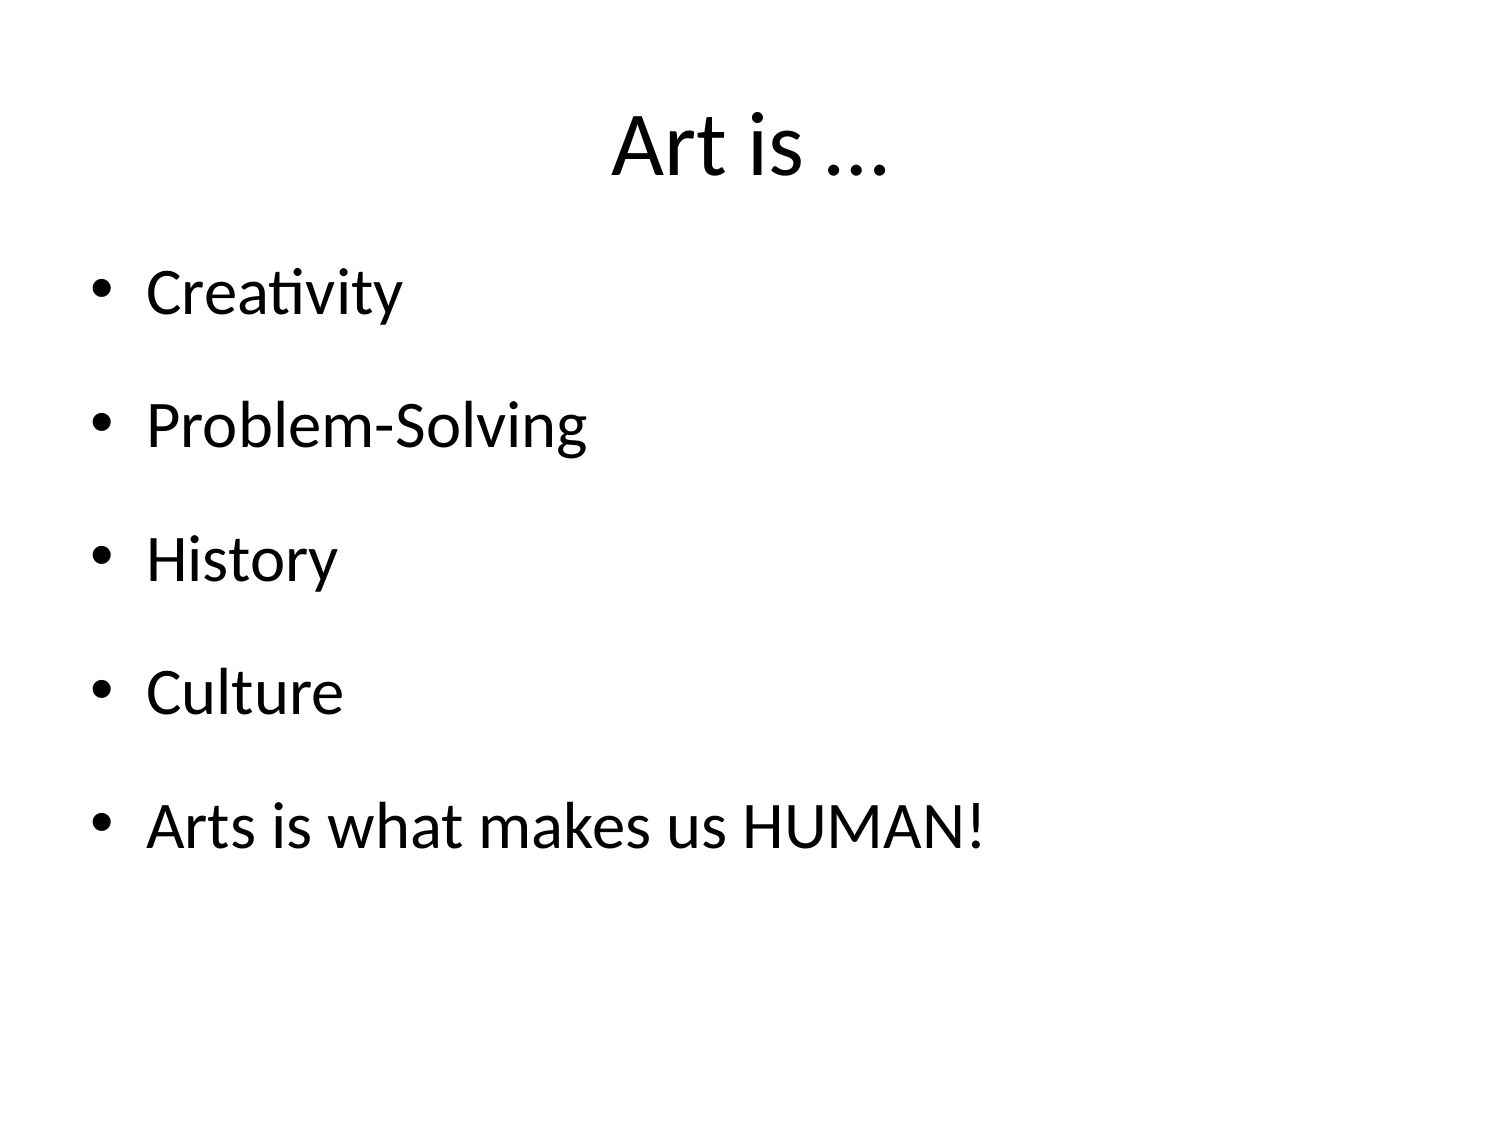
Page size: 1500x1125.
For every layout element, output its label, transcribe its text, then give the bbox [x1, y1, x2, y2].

list Creativity Problem-Solving History Culture Arts is what makes us HUMAN! [75, 200, 1425, 963]
title Art is … [75, 45, 1425, 200]
